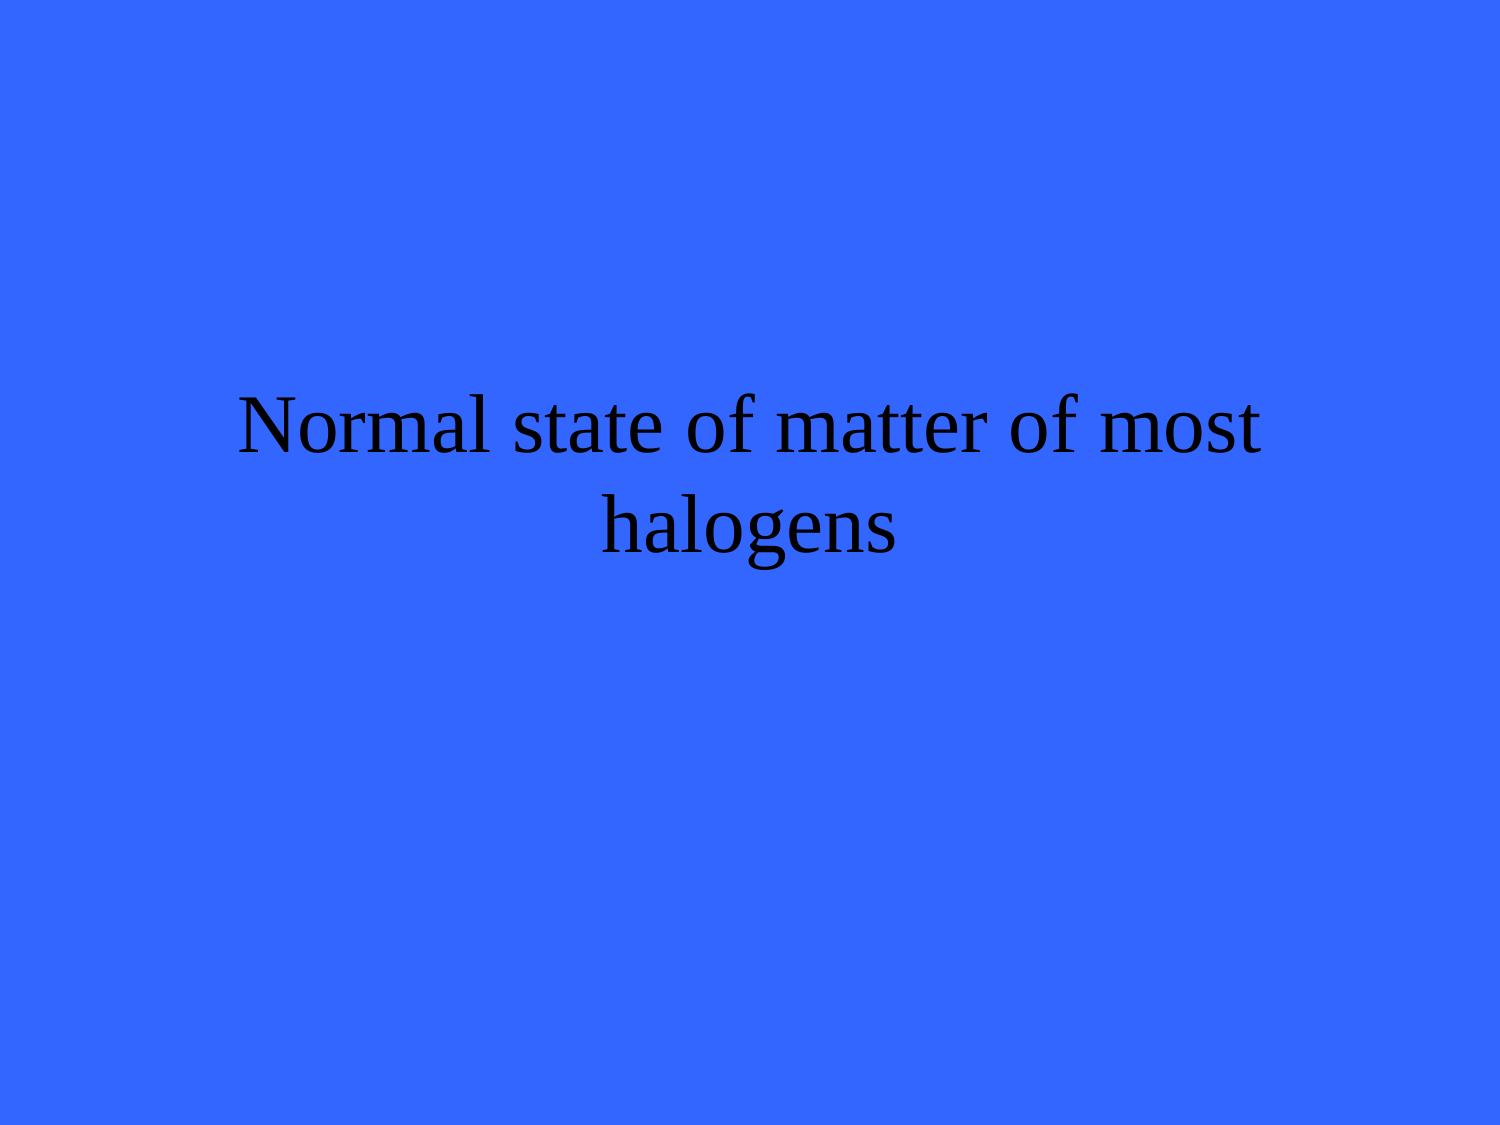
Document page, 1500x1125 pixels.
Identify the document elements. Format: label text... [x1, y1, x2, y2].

title Normal state of matter of most halogens [112, 374, 1388, 563]
